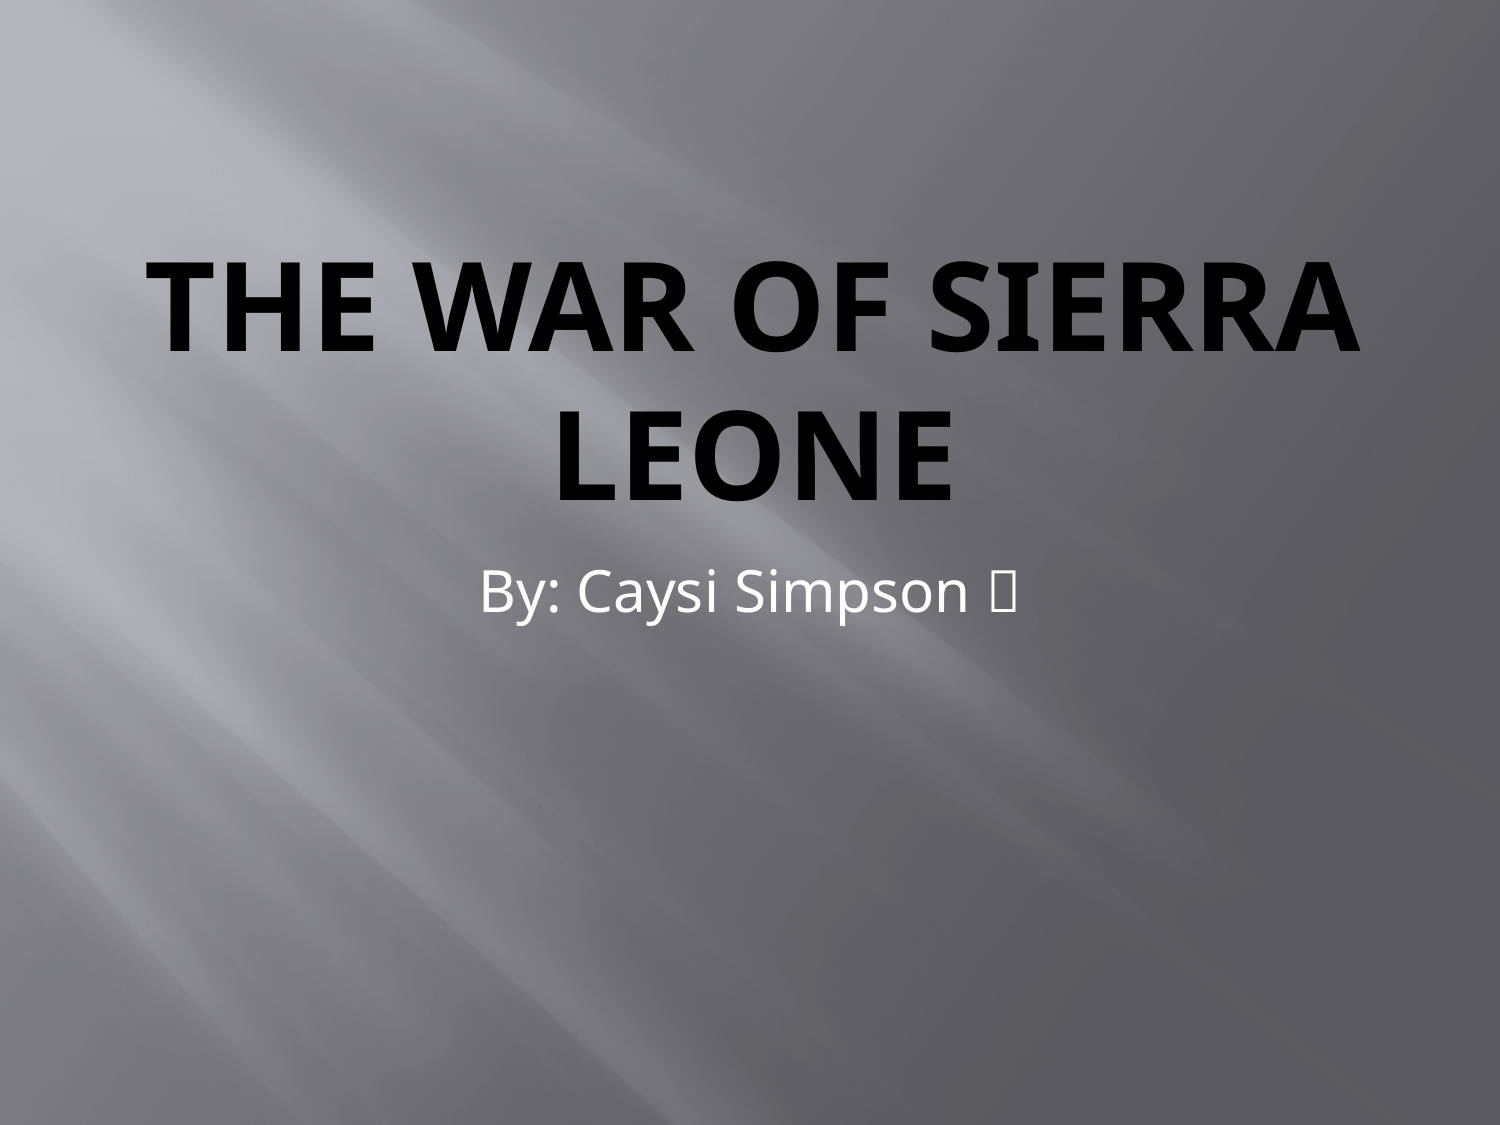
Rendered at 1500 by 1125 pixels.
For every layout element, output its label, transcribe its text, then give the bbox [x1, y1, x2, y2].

subtitle By: Caysi Simpson  [225, 546, 1275, 834]
title The War of Sierra Leone [69, 224, 1438, 525]
